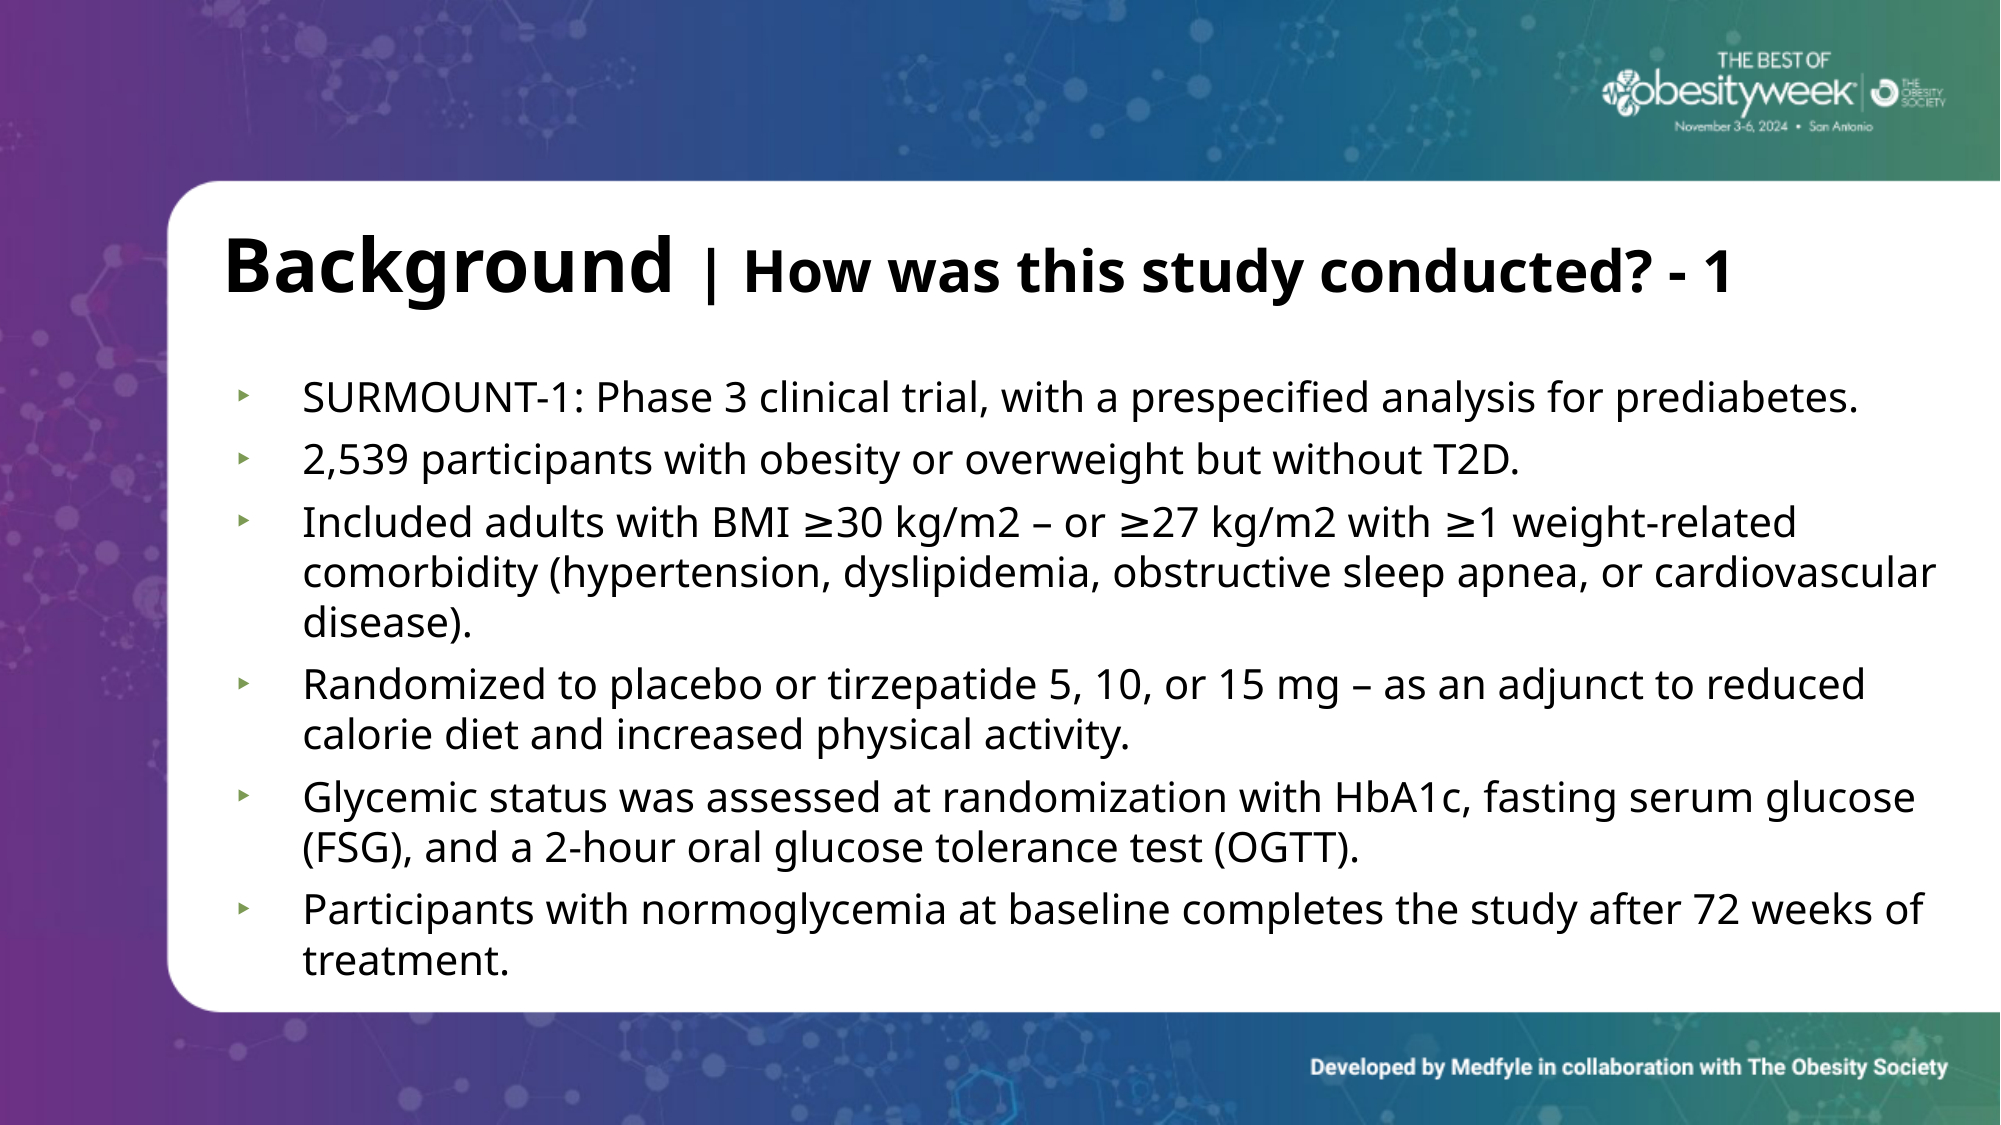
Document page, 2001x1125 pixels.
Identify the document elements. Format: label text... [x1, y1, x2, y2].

picture [0, 0, 2000, 1125]
title Background | How was this study conducted? - 1 [207, 211, 1918, 326]
list SURMOUNT-1: Phase 3 clinical trial, with a prespecified analysis for prediabetes. 2,539 participants with obesity or overweight but without T2D. Included adults with BMI ≥30 kg/m2 – or ≥27 kg/m2 with ≥1 weight-related comorbidity (hypertension, dyslipidemia, obstructive sleep apnea, or cardiovascular disease). Randomized to placebo or tirzepatide 5, 10, or 15 mg – as an adjunct to reduced calorie diet and increased physical activity. Glycemic status was assessed at randomization with HbA1c, fasting serum glucose (FSG), and a 2-hour oral glucose tolerance test (OGTT). Participants with normoglycemia at baseline completes the study after 72 weeks of treatment. [212, 363, 1975, 1008]
